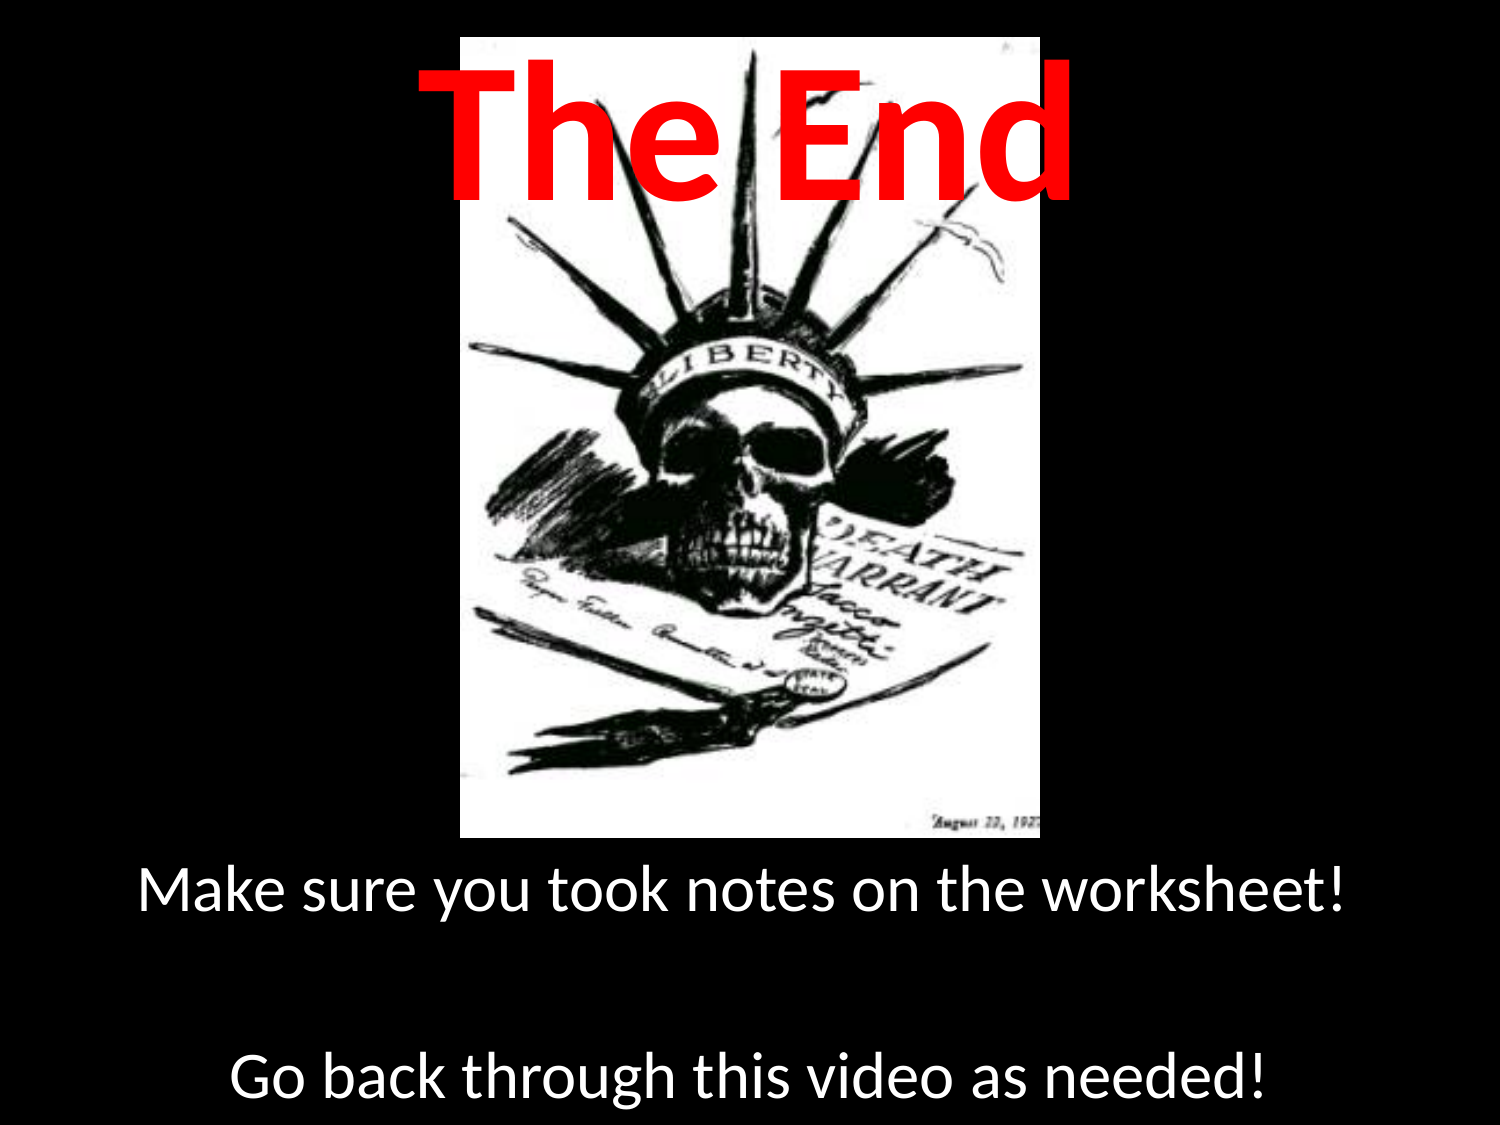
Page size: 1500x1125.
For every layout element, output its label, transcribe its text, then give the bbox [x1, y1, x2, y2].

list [459, 37, 1040, 838]
text_box The End [112, 0, 1388, 242]
text_box Make sure you took notes on the worksheet! Go back through this video as needed! [0, 837, 1500, 1125]
